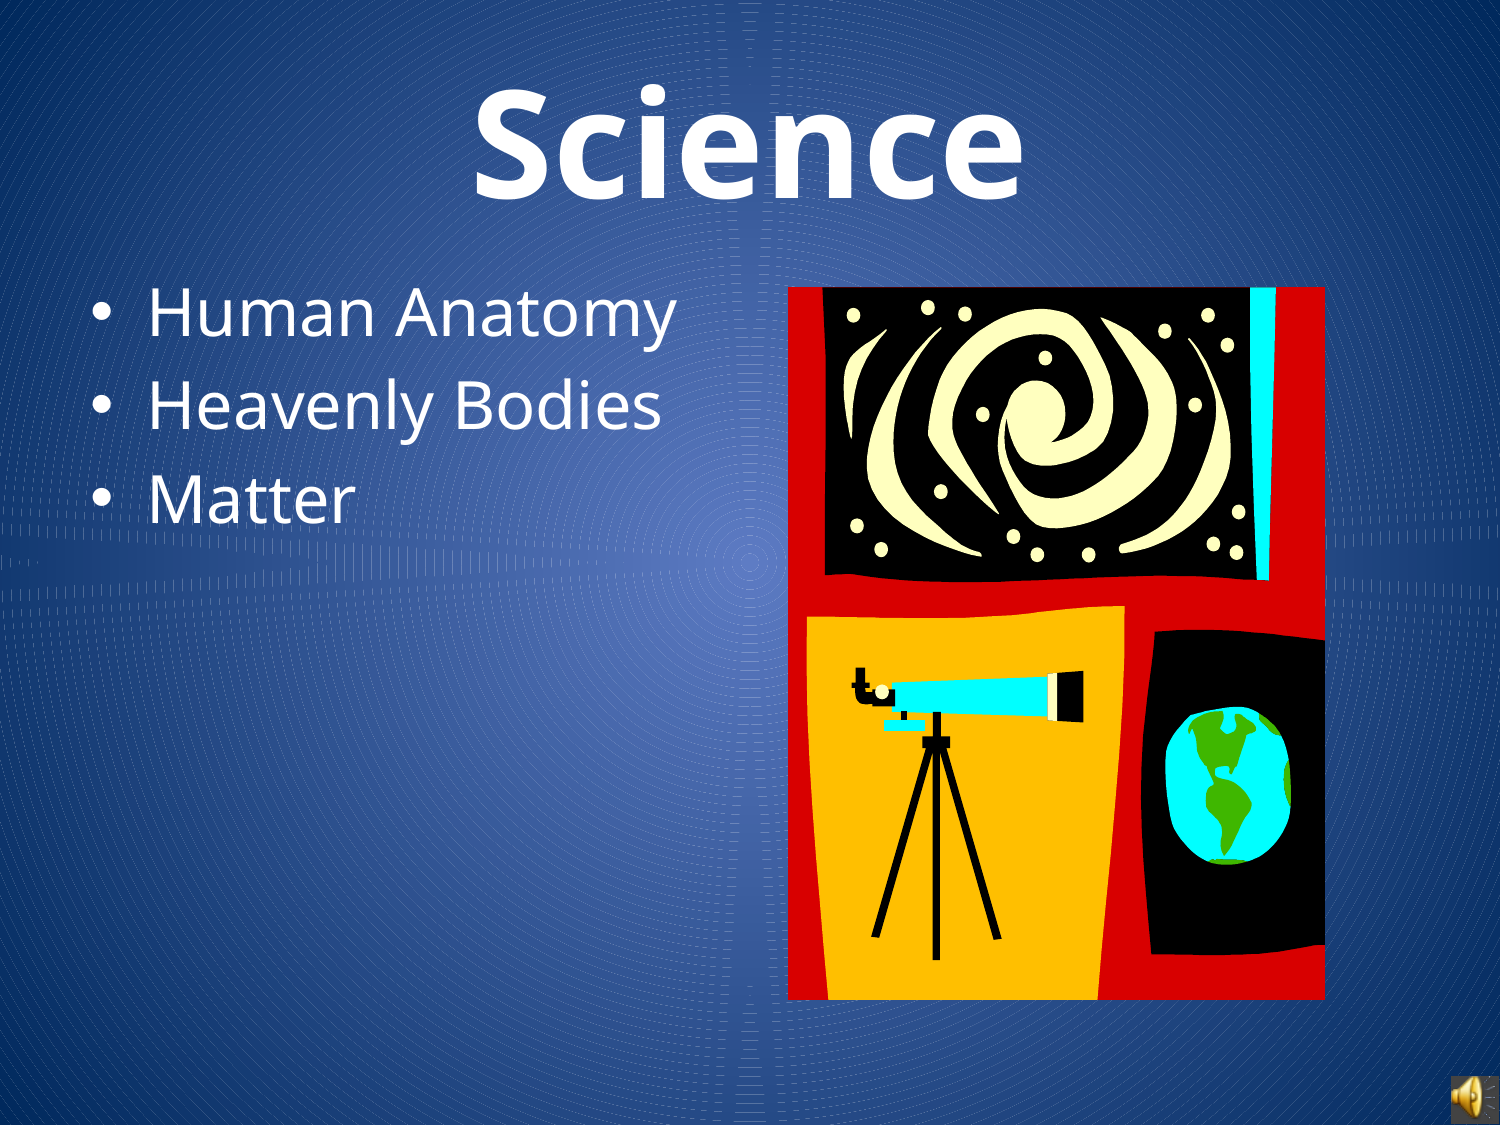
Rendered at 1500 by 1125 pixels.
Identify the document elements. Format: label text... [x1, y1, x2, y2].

list Human Anatomy Heavenly Bodies Matter [75, 262, 1425, 1005]
picture [787, 287, 1326, 1001]
title Science [75, 45, 1425, 233]
picture [1449, 1074, 1500, 1125]
